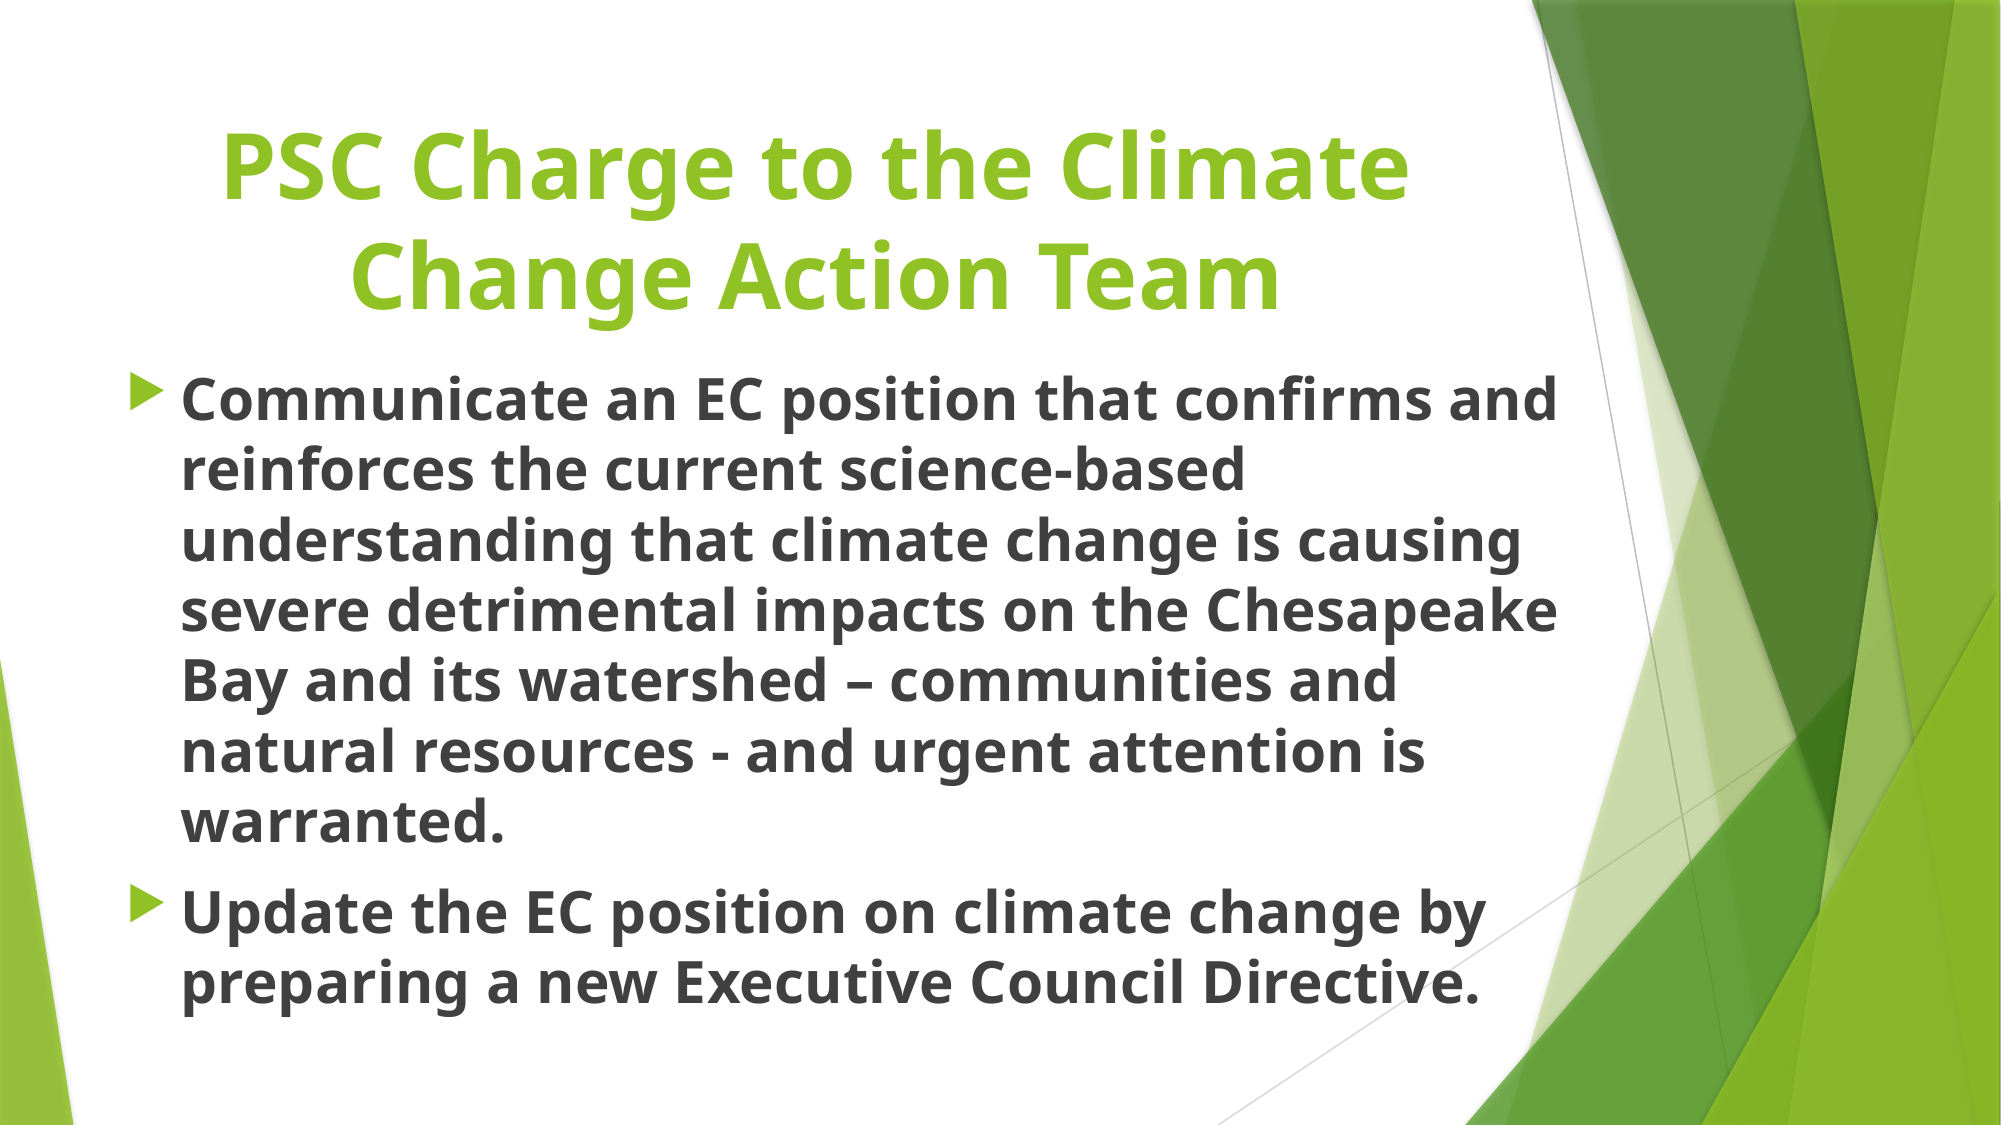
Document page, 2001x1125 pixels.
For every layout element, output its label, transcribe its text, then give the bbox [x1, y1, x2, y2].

list Communicate an EC position that confirms and reinforces the current science-based understanding that climate change is causing severe detrimental impacts on the Chesapeake Bay and its watershed – communities and natural resources - and urgent attention is warranted. Update the EC position on climate change by preparing a new Executive Council Directive. [111, 354, 1631, 1028]
title PSC Charge to the Climate Change Action Team [111, 99, 1522, 317]
